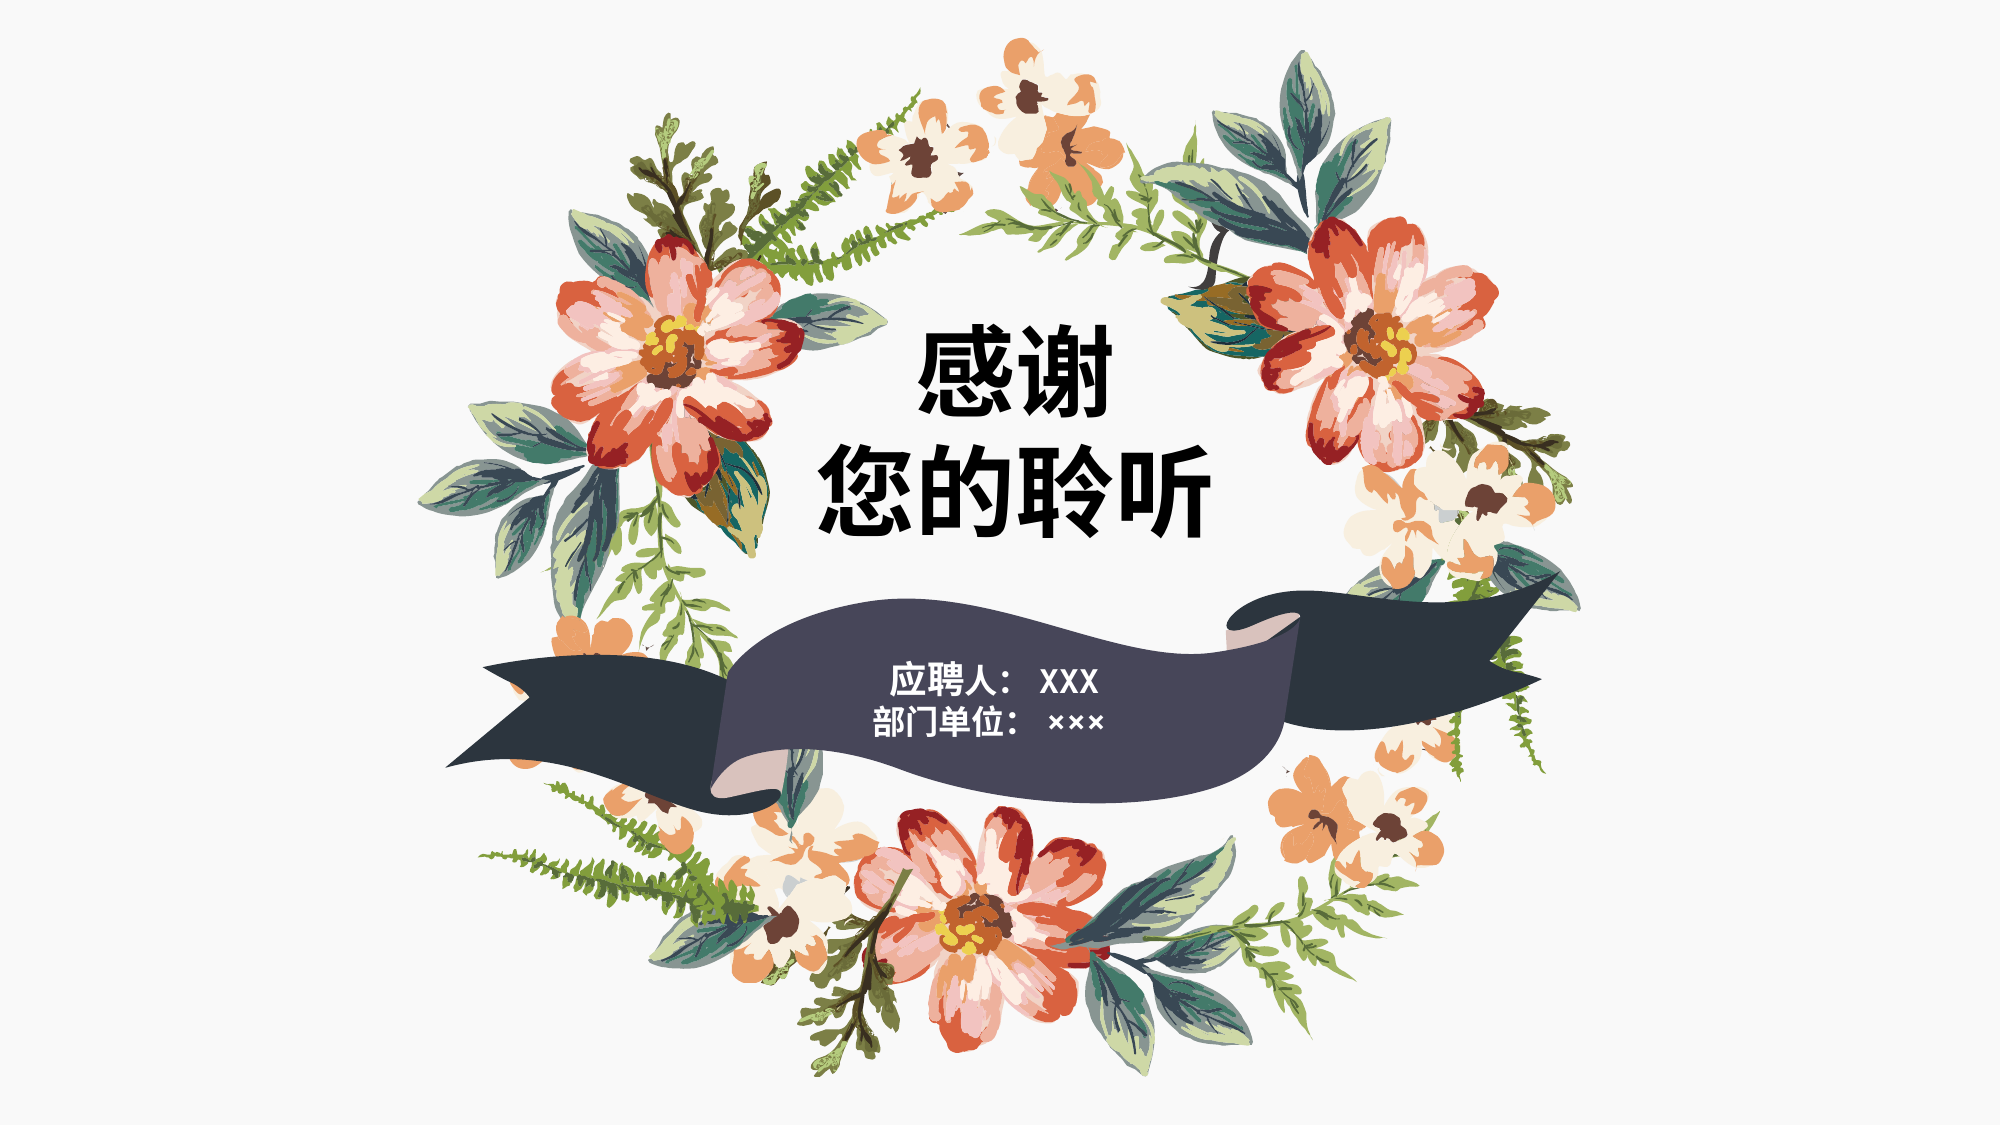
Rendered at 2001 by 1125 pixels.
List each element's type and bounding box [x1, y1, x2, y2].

text_box [417, 36, 1582, 1077]
picture [445, 571, 1561, 817]
